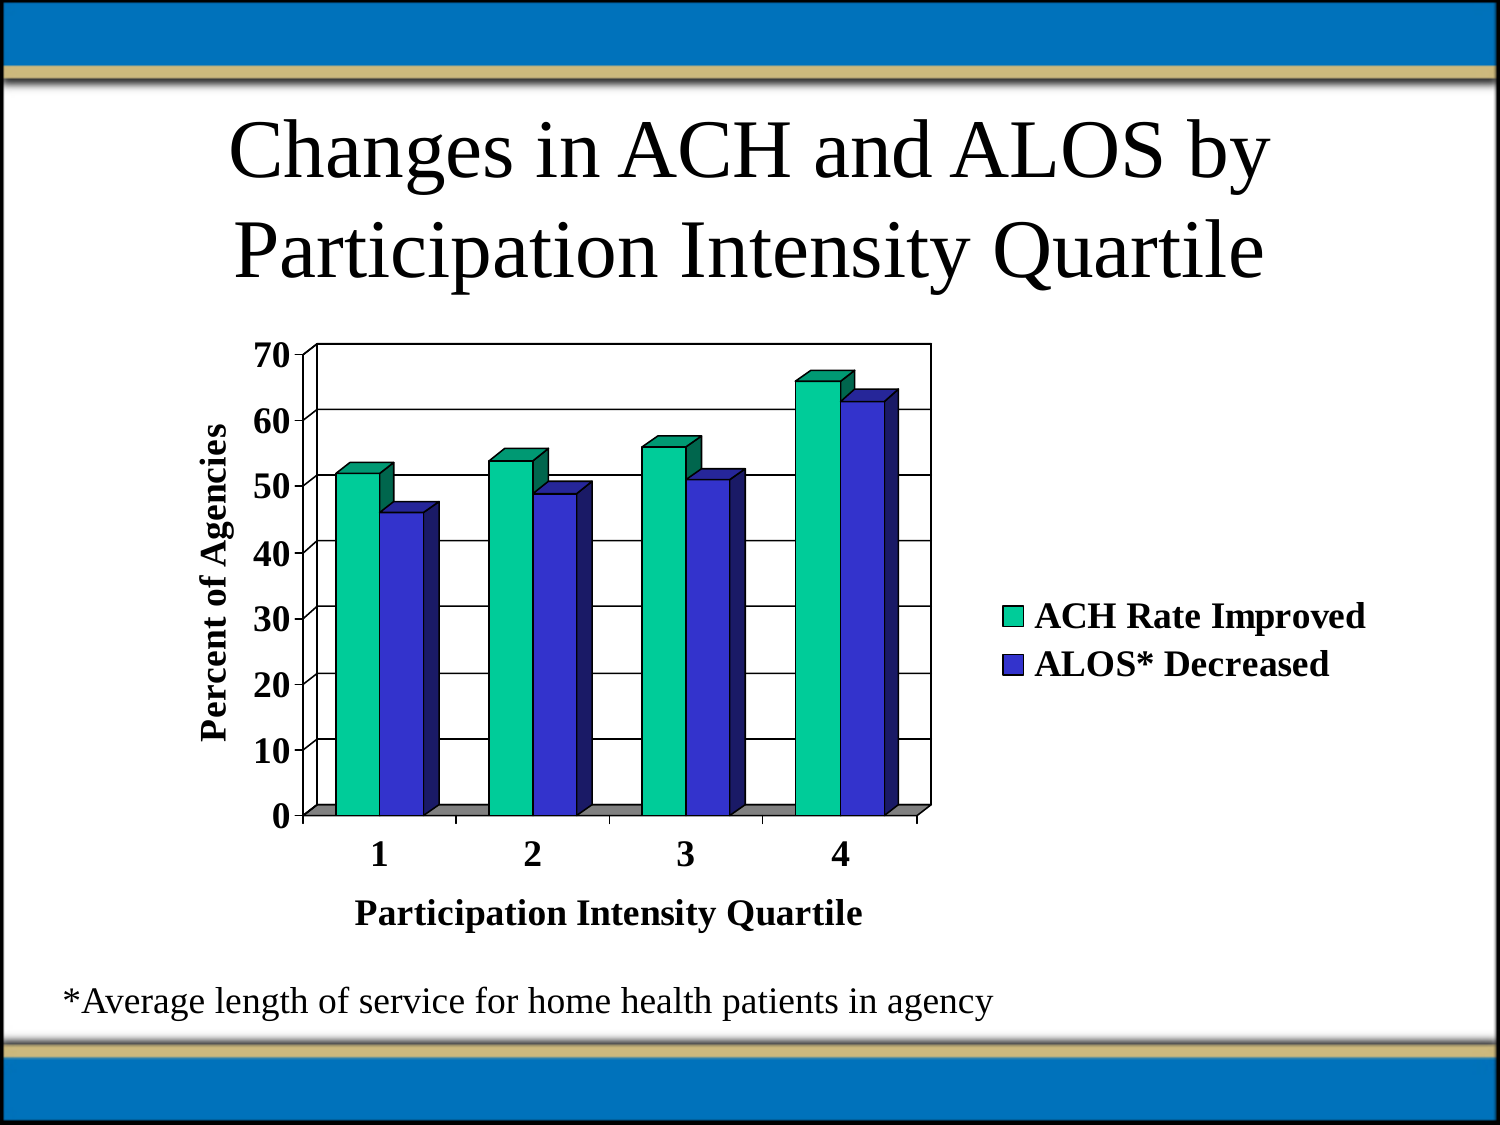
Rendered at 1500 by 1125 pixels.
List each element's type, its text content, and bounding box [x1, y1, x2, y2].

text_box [112, 299, 1388, 976]
picture [0, 0, 1500, 1125]
text_box *Average length of service for home health patients in agency [47, 968, 1010, 1029]
title Changes in ACH and ALOS by Participation Intensity Quartile [112, 99, 1388, 288]
